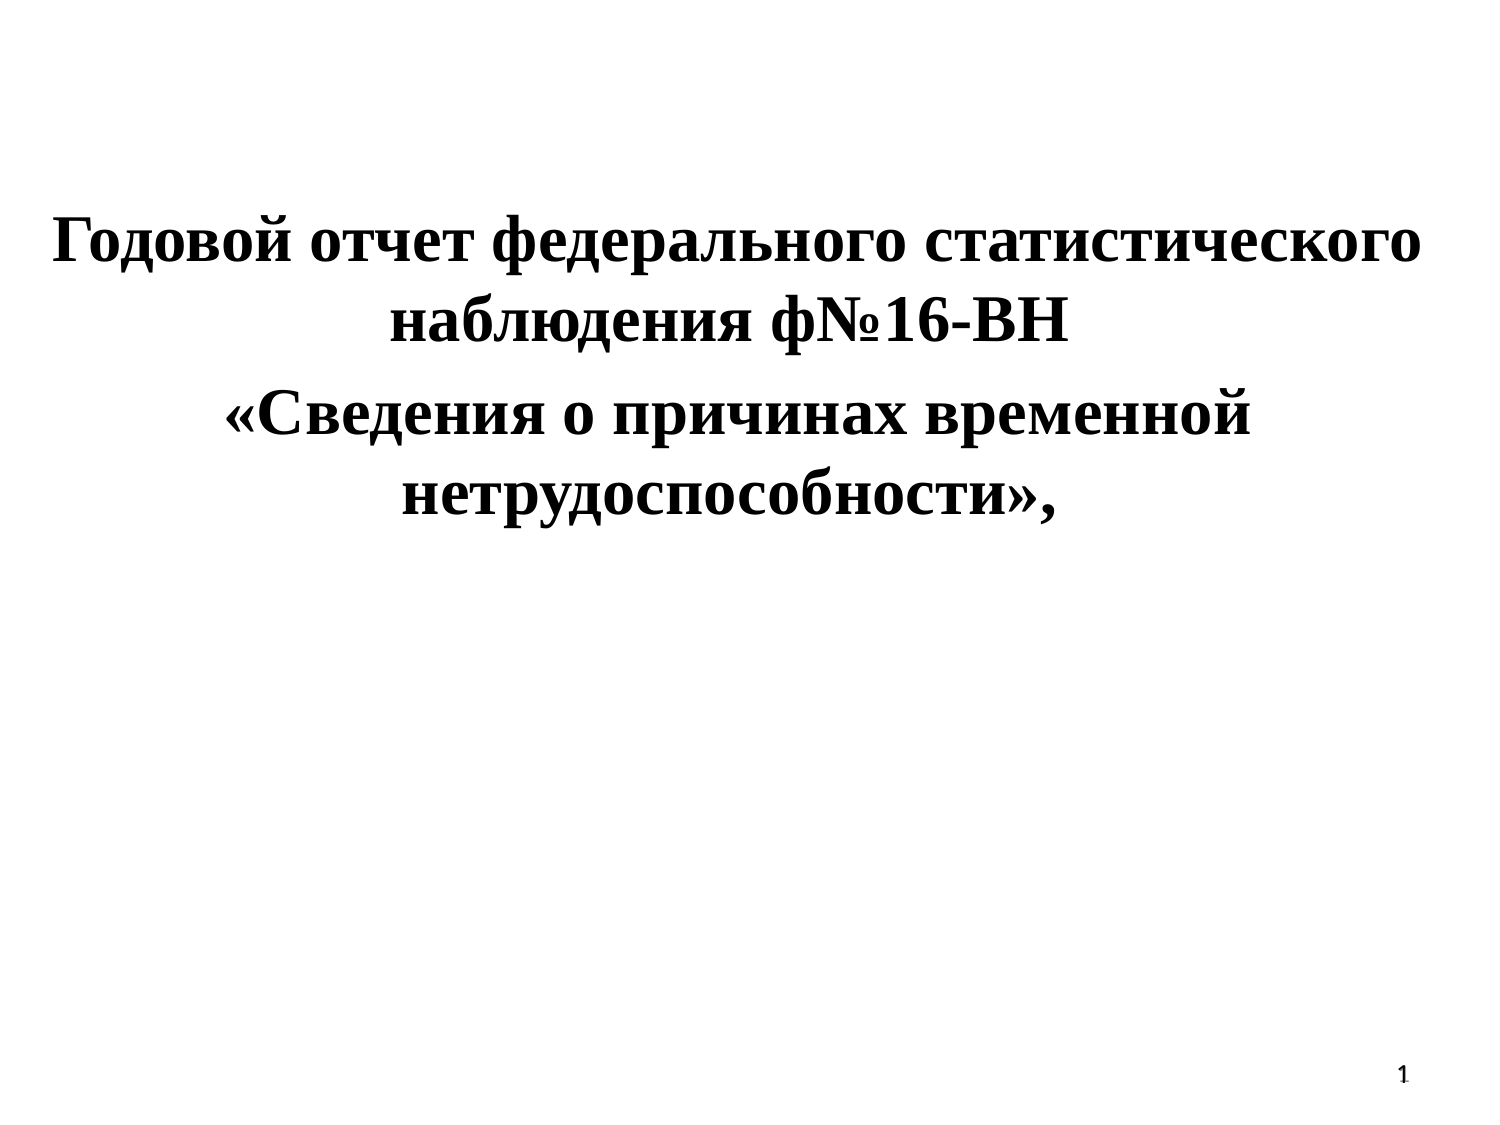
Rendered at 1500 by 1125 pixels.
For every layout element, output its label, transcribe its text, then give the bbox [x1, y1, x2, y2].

slide_number 1 [1074, 1042, 1425, 1103]
list Годовой отчет федерального статистического наблюдения ф№16-ВН «Сведения о причинах временной нетрудоспособности», [29, 113, 1447, 1100]
